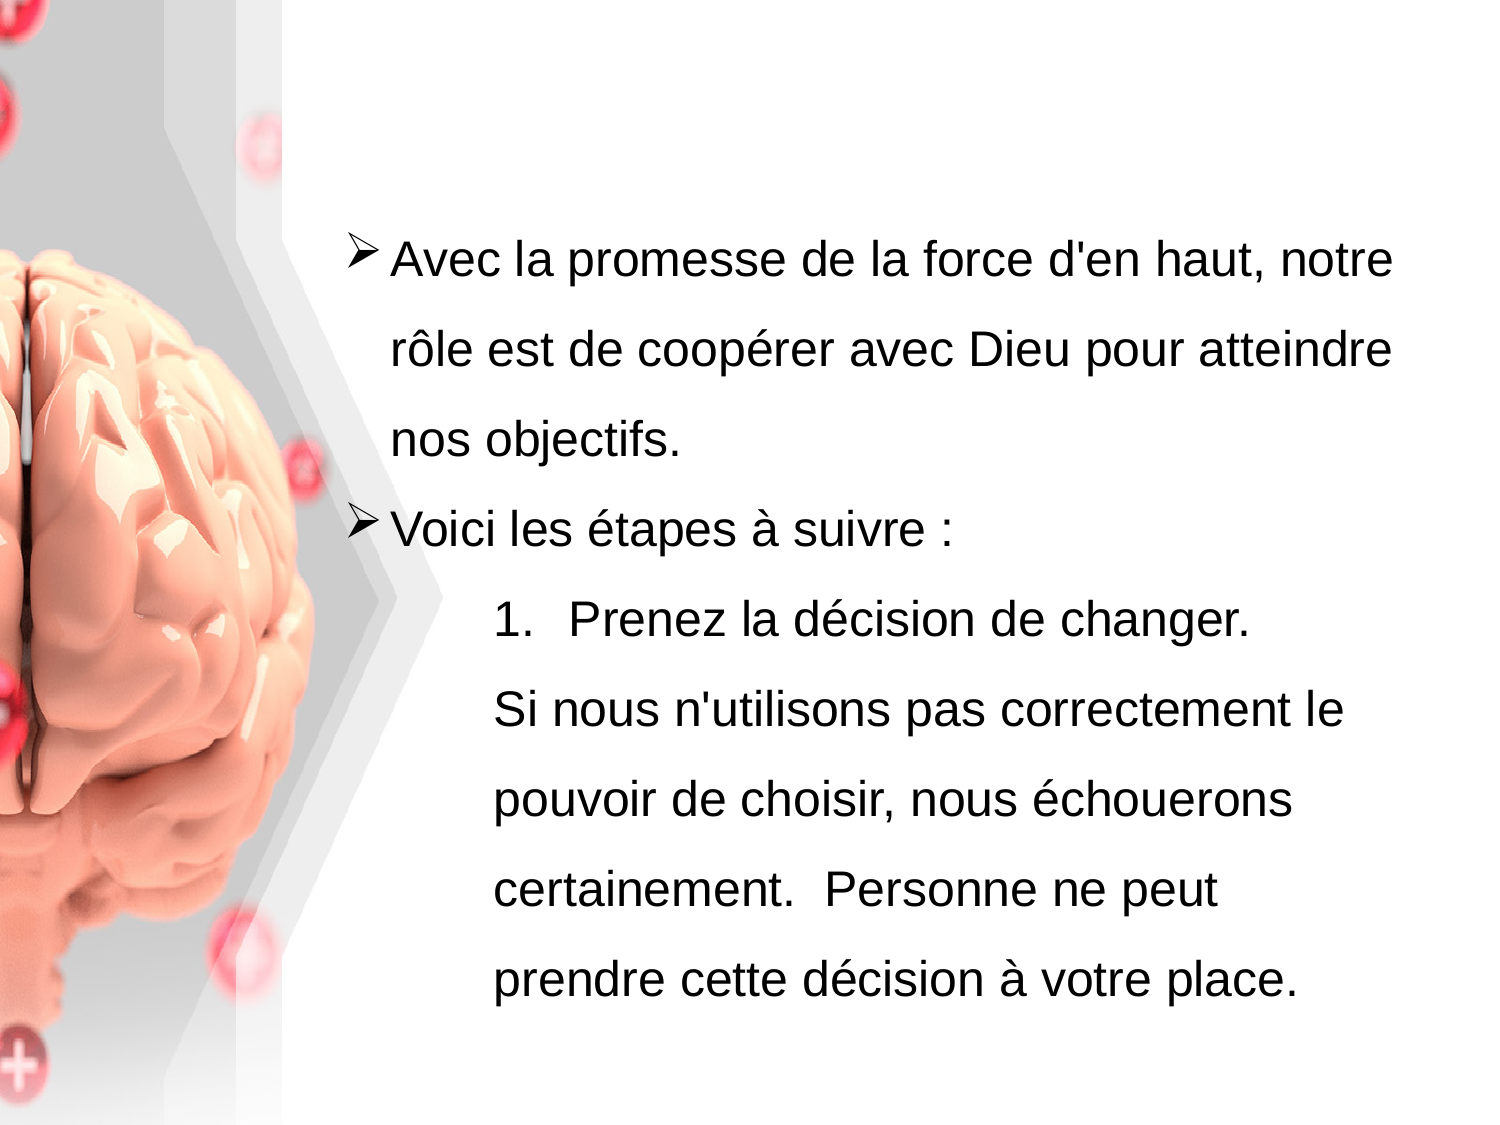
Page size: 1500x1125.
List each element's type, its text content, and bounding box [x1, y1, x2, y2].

picture [0, 0, 1500, 1125]
text_box Avec la promesse de la force d'en haut, notre rôle est de coopérer avec Dieu pour atteindre nos objectifs. Voici les étapes à suivre : Prenez la décision de changer. Si nous n'utilisons pas correctement le pouvoir de choisir, nous échouerons certainement. Personne ne peut prendre cette décision à votre place. [329, 189, 1419, 1014]
